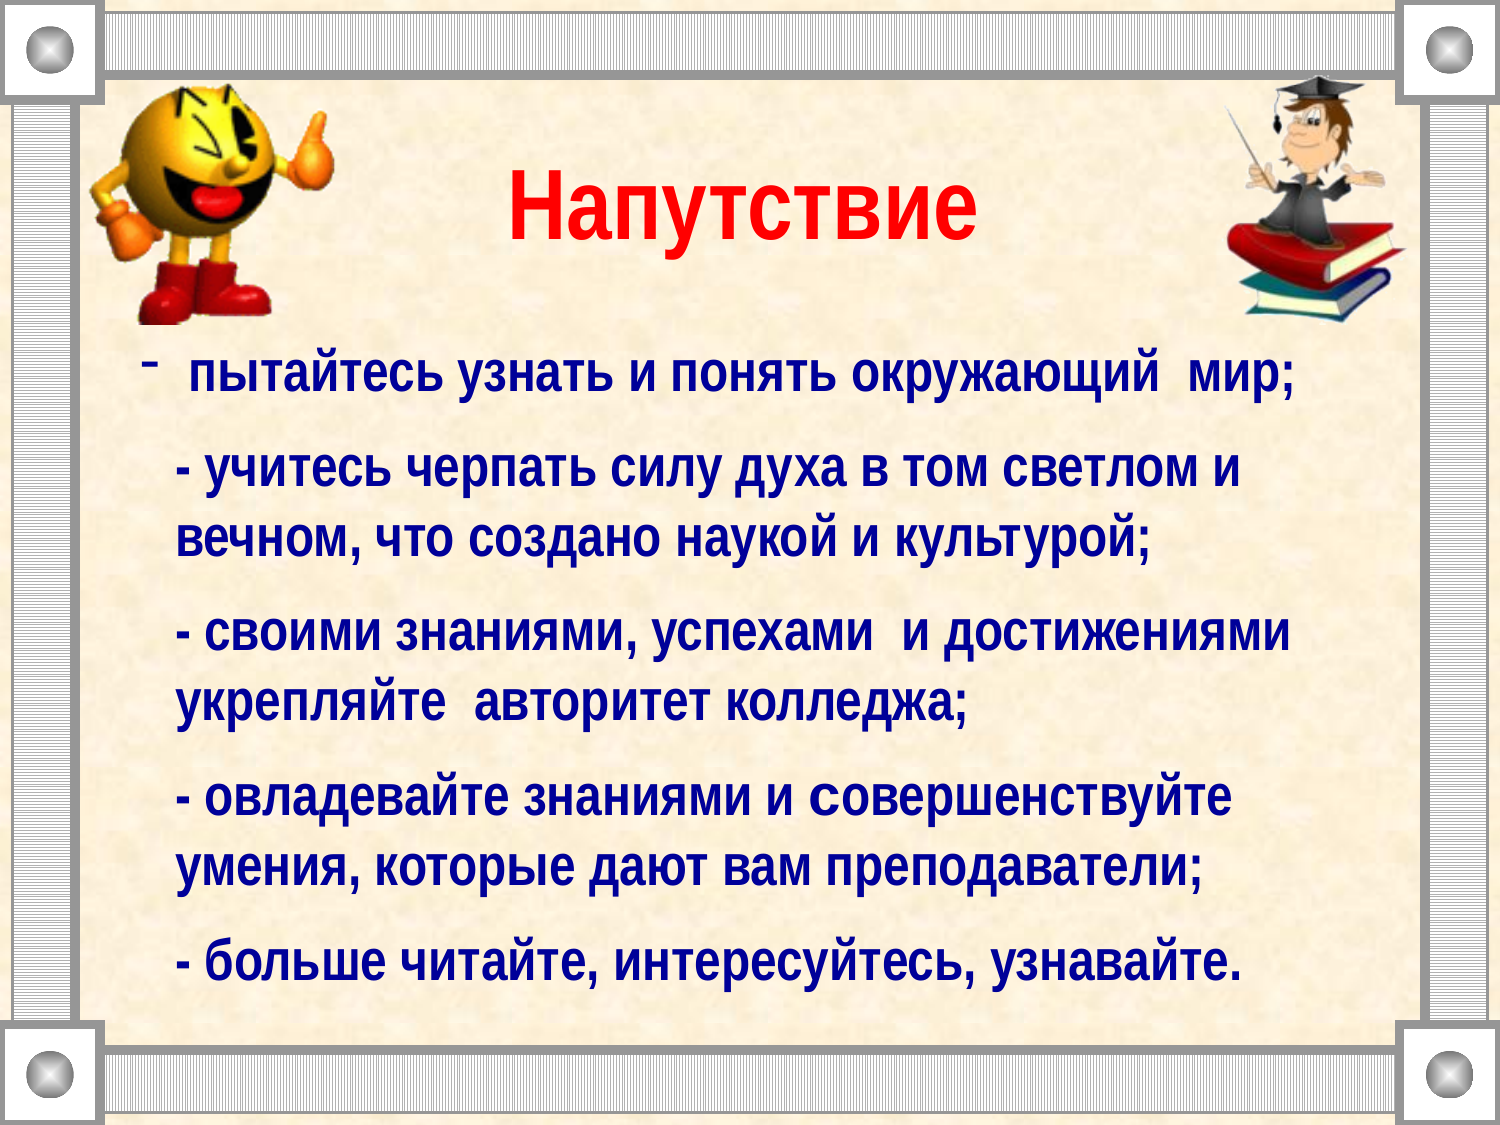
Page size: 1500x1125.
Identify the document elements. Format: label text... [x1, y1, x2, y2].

text_box Напутствие [425, 162, 1063, 238]
picture [105, 1114, 1395, 1125]
picture [105, 0, 1395, 11]
text_box пытайтесь узнать и понять окружающий мир; - учитесь черпать силу духа в том светлом и вечном, что создано наукой и культурой; - своими знаниями, успехами и достижениями укрепляйте авторитет колледжа; - овладевайте знаниями и совершенствуйте умения, которые дают вам преподаватели; - больше читайте, интересуйтесь, узнавайте. [124, 299, 1413, 1025]
picture [0, 105, 11, 1020]
picture [1489, 105, 1500, 1020]
picture [80, 74, 1420, 1045]
